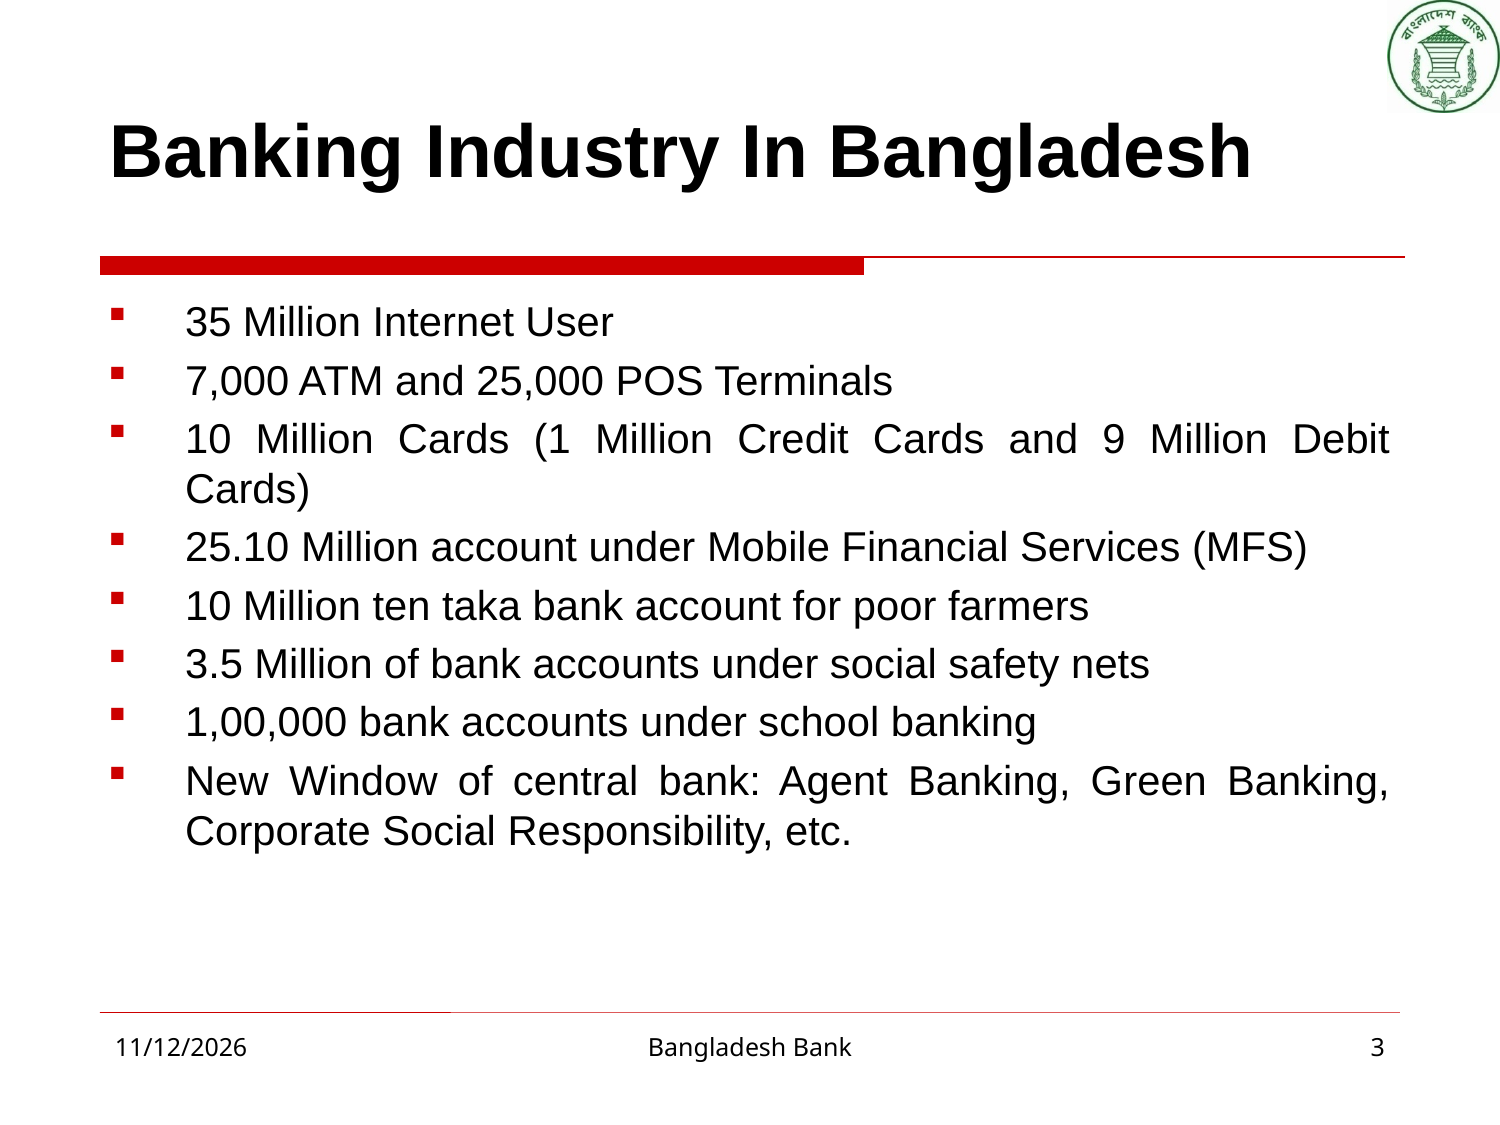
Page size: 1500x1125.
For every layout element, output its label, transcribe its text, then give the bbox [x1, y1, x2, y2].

slide_number 3 [1074, 1024, 1401, 1103]
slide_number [99, 1024, 426, 1103]
footer Bangladesh Bank [512, 1024, 988, 1103]
picture [1387, 0, 1500, 113]
title Banking Industry In Bangladesh [93, 49, 1407, 201]
list 35 Million Internet User 7,000 ATM and 25,000 POS Terminals 10 Million Cards (1 Million Credit Cards and 9 Million Debit Cards) 25.10 Million account under Mobile Financial Services (MFS) 10 Million ten taka bank account for poor farmers 3.5 Million of bank accounts under social safety nets 1,00,000 bank accounts under school banking New Window of central bank: Agent Banking, Green Banking, Corporate Social Responsibility, etc. [92, 287, 1406, 938]
